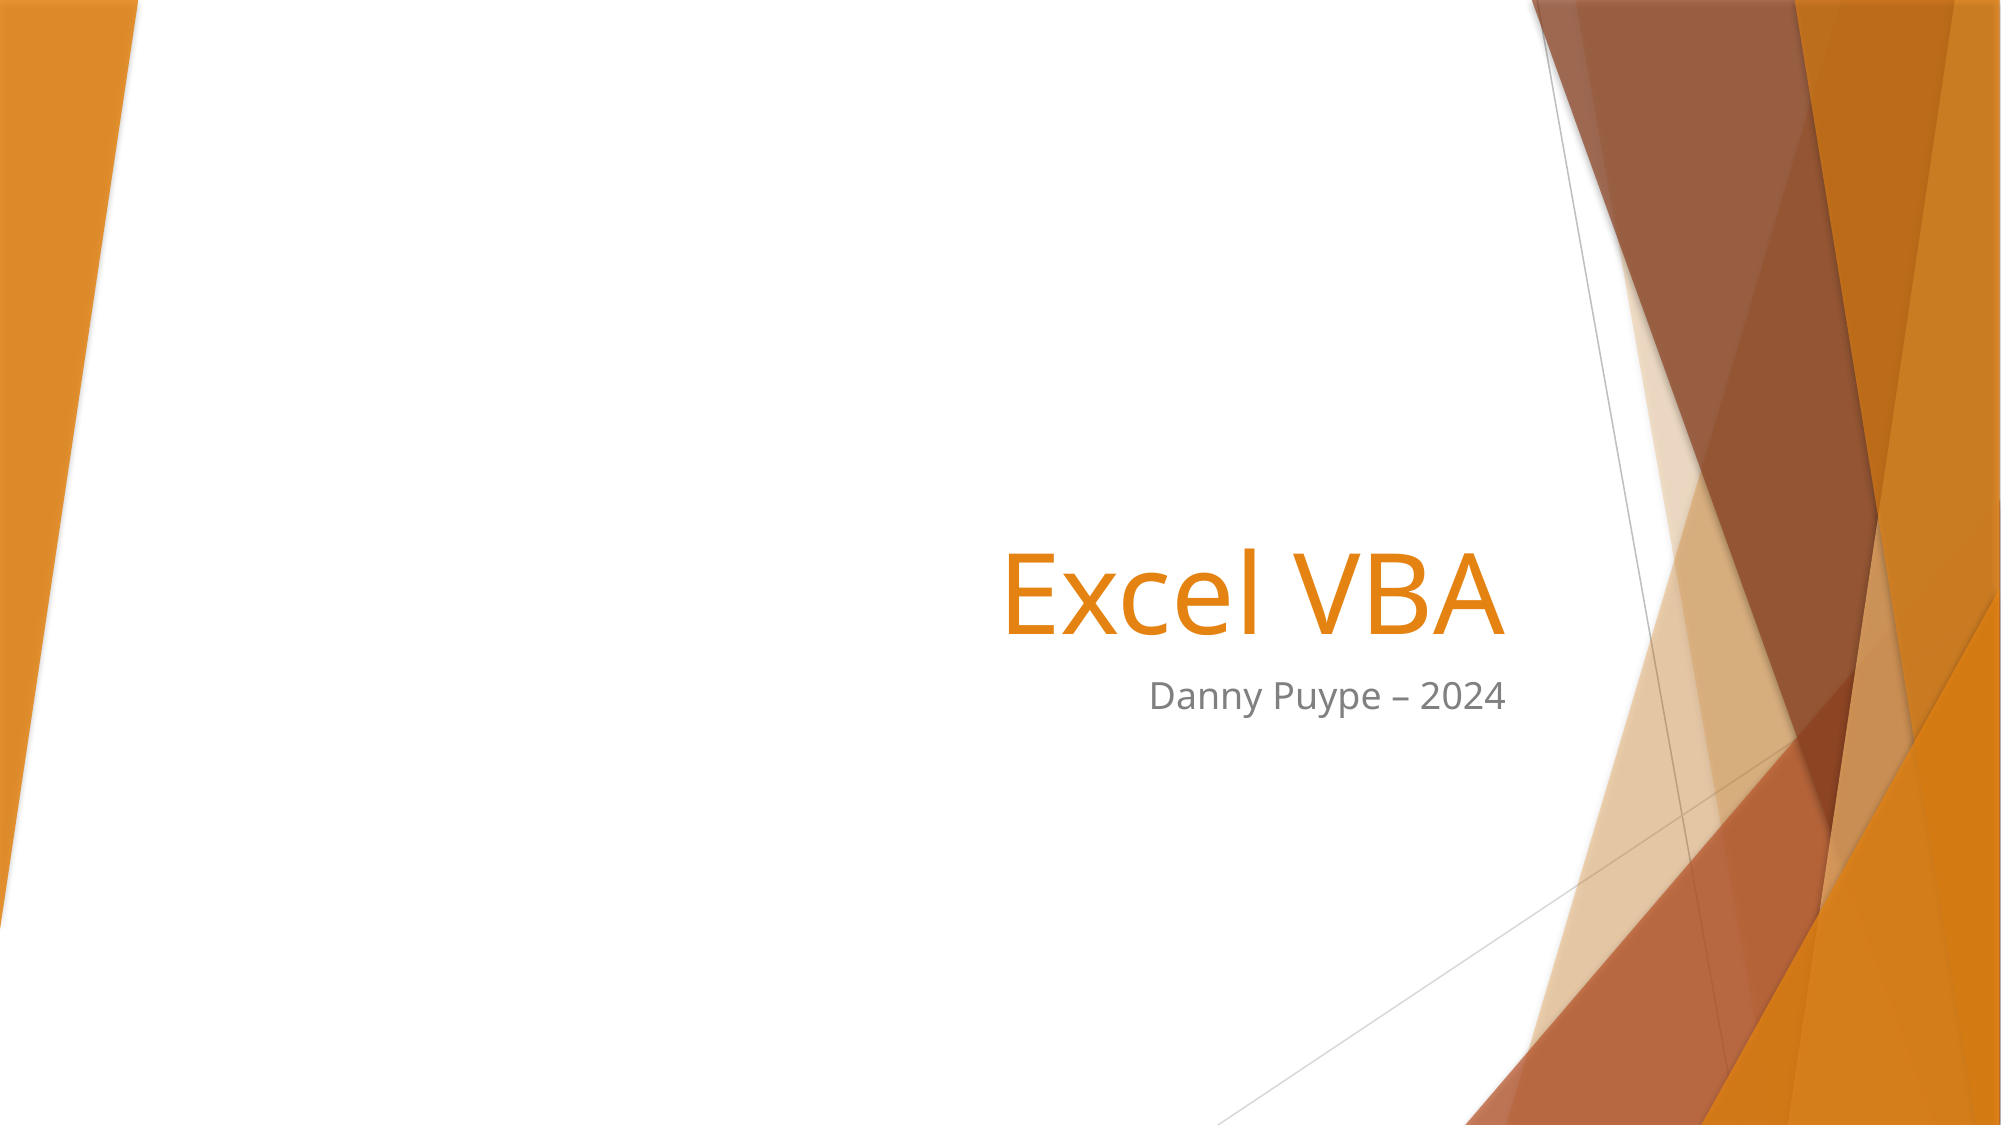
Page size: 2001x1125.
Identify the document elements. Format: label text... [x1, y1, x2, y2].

subtitle Danny Puype – 2024 [247, 664, 1522, 845]
title Excel VBA [247, 394, 1522, 664]
